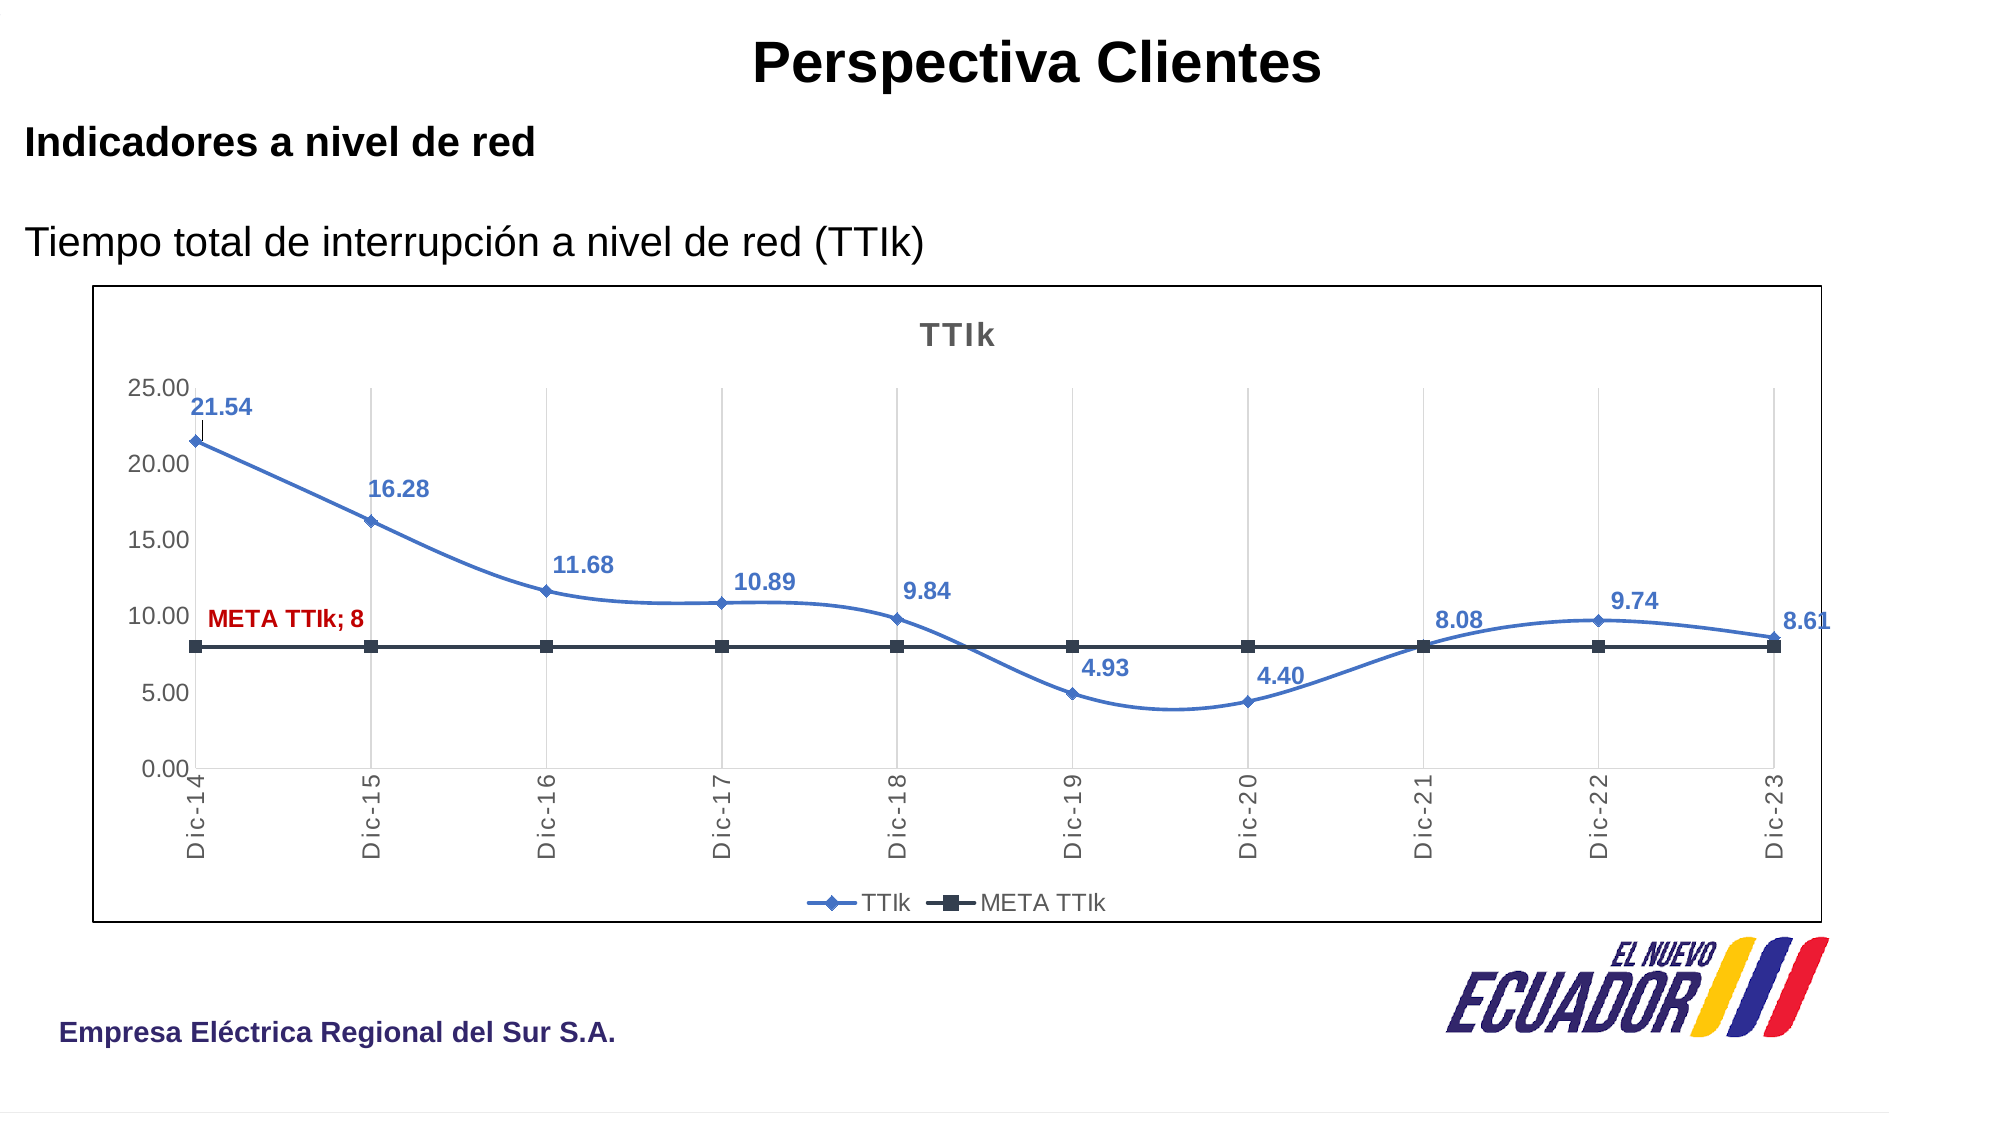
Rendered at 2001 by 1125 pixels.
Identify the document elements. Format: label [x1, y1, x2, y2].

chart [92, 284, 1832, 924]
picture [0, 0, 1889, 1114]
